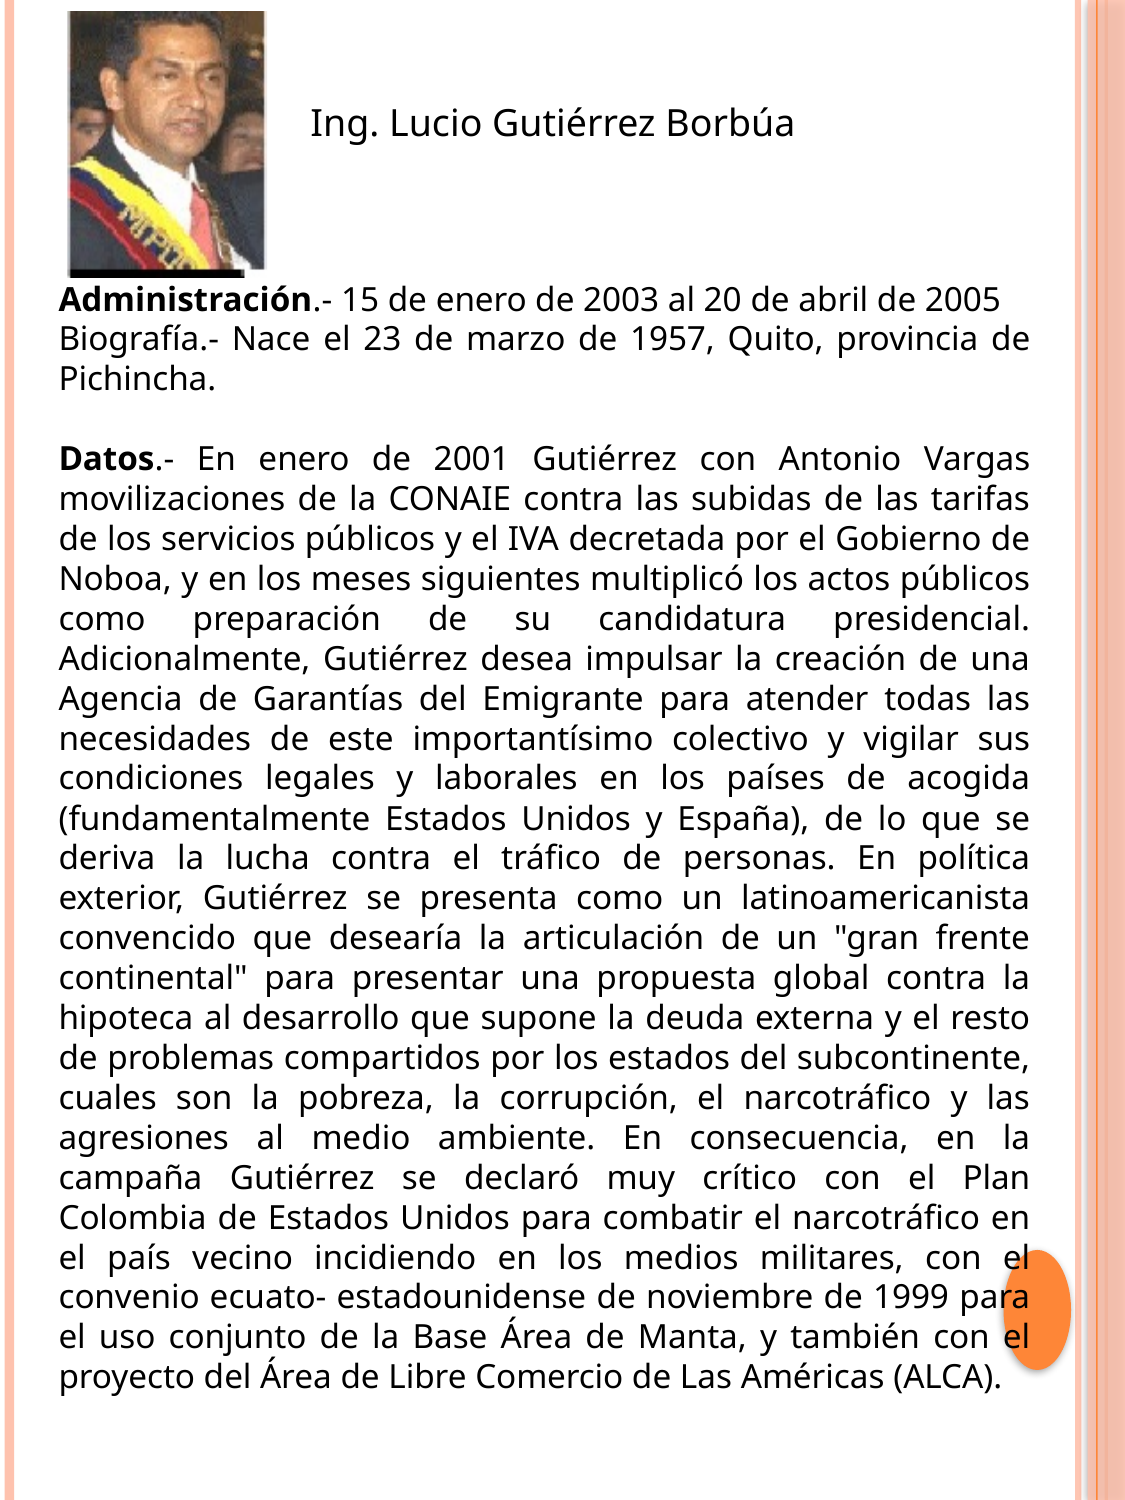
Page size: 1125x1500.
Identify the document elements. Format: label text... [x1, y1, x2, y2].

text_box Ing. Lucio Gutiérrez Borbúa [295, 91, 821, 152]
text_box Administración.- 15 de enero de 2003 al 20 de abril de 2005 Biografía.- Nace el 23 de marzo de 1957, Quito, provincia de Pichincha. Datos.- En enero de 2001 Gutiérrez con Antonio Vargas movilizaciones de la CONAIE contra las subidas de las tarifas de los servicios públicos y el IVA decretada por el Gobierno de Noboa, y en los meses siguientes multiplicó los actos públicos como preparación de su candidatura presidencial. Adicionalmente, Gutiérrez desea impulsar la creación de una Agencia de Garantías del Emigrante para atender todas las necesidades de este importantísimo colectivo y vigilar sus condiciones legales y laborales en los países de acogida (fundamentalmente Estados Unidos y España), de lo que se deriva la lucha contra el tráfico de personas. En política exterior, Gutiérrez se presenta como un latinoamericanista convencido que desearía la articulación de un "gran frente continental" para presentar una propuesta global contra la hipoteca al desarrollo que supone la deuda externa y el resto de problemas compartidos por los estados del subcontinente, cuales son la pobreza, la corrupción, el narcotráfico y las agresiones al medio ambiente. En consecuencia, en la campaña Gutiérrez se declaró muy crítico con el Plan Colombia de Estados Unidos para combatir el narcotráfico en el país vecino incidiendo en los medios militares, con el convenio ecuato- estadounidense de noviembre de 1999 para el uso conjunto de la Base Área de Manta, y también con el proyecto del Área de Libre Comercio de Las Américas (ALCA). [43, 270, 1047, 1403]
picture [66, 11, 268, 278]
